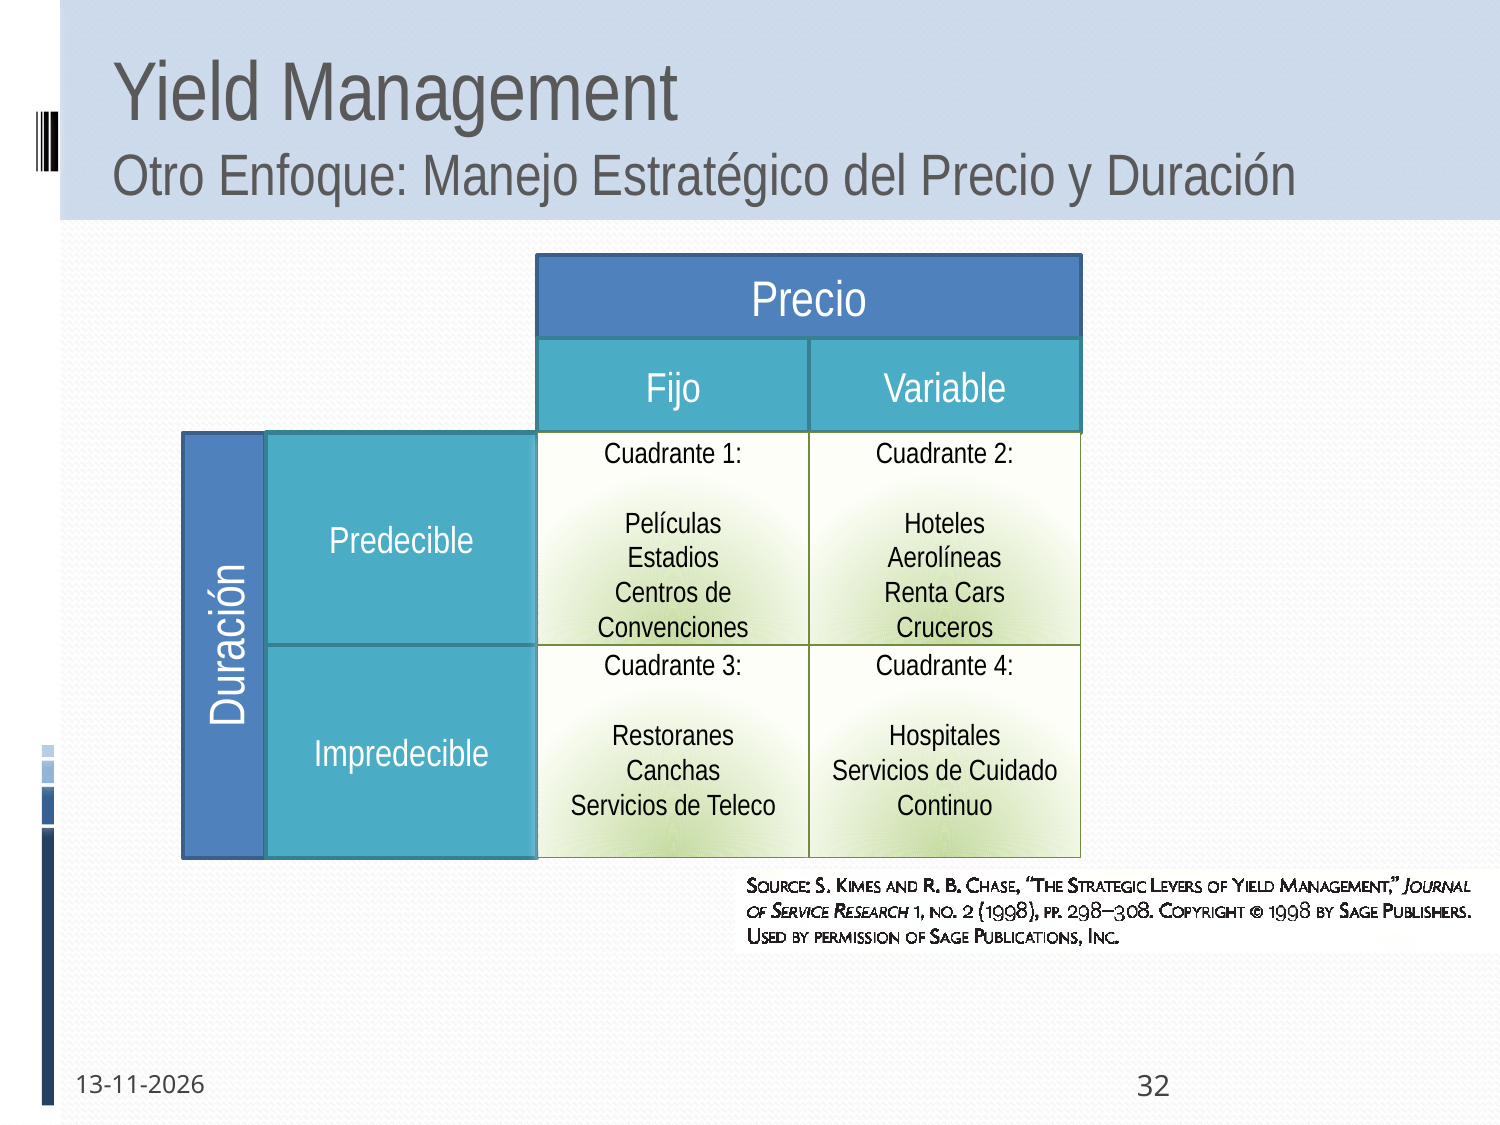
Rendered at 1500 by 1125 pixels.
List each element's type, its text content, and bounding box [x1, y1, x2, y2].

text_box Variable [807, 336, 1083, 435]
slide_number 32 [1045, 1046, 1171, 1107]
text_box Impredecible [264, 643, 531, 860]
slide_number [75, 1042, 243, 1103]
text_box Precio [535, 253, 1083, 336]
text_box Cuadrante 3: Restoranes Canchas Servicios de Teleco [537, 644, 808, 858]
text_box Cuadrante 1: Películas Estadios Centros de Convenciones [537, 432, 808, 644]
text_box Duración [181, 431, 264, 860]
text_box Cuadrante 4: Hospitales Servicios de Cuidado Continuo [808, 644, 1081, 858]
picture [735, 869, 1500, 953]
text_box Cuadrante 2: Hoteles Aerolíneas Renta Cars Cruceros [808, 432, 1081, 644]
text_box Fijo [535, 336, 807, 434]
title Yield Management Otro Enfoque: Manejo Estratégico del Precio y Duración [111, 18, 1436, 207]
text_box Predecible [264, 430, 535, 643]
